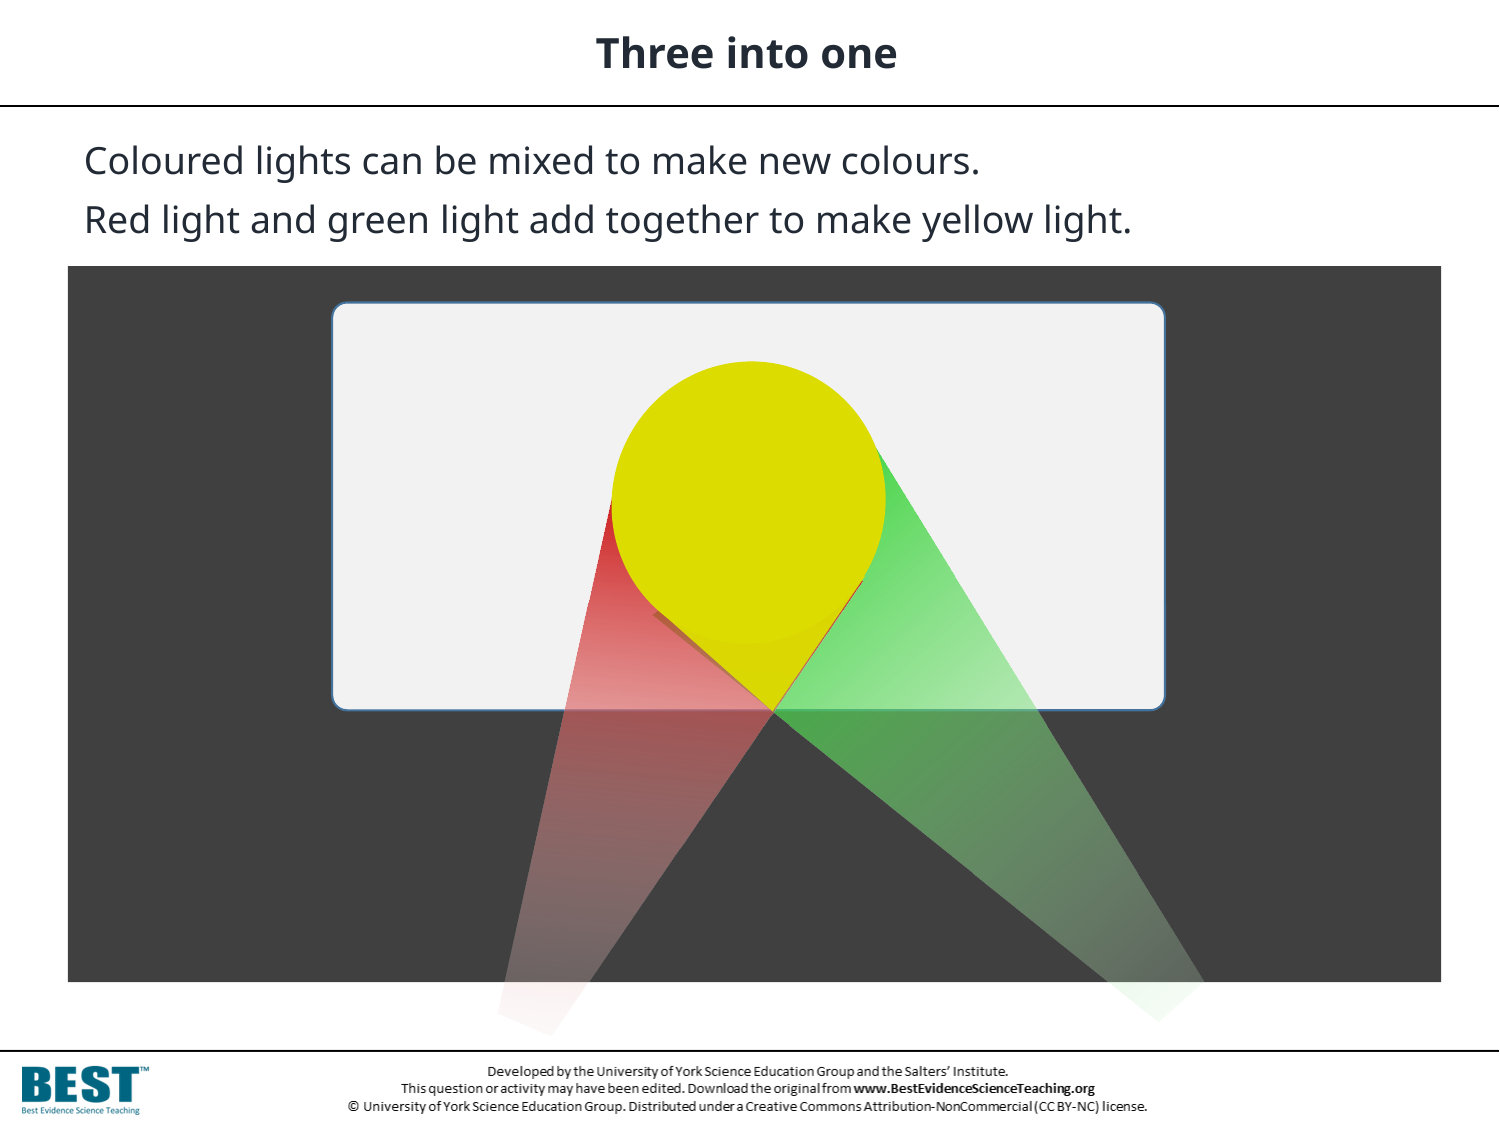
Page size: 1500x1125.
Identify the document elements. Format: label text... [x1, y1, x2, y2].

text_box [67, 266, 1442, 1082]
picture [0, 105, 1500, 1125]
text_box Three into one [23, 4, 1471, 99]
